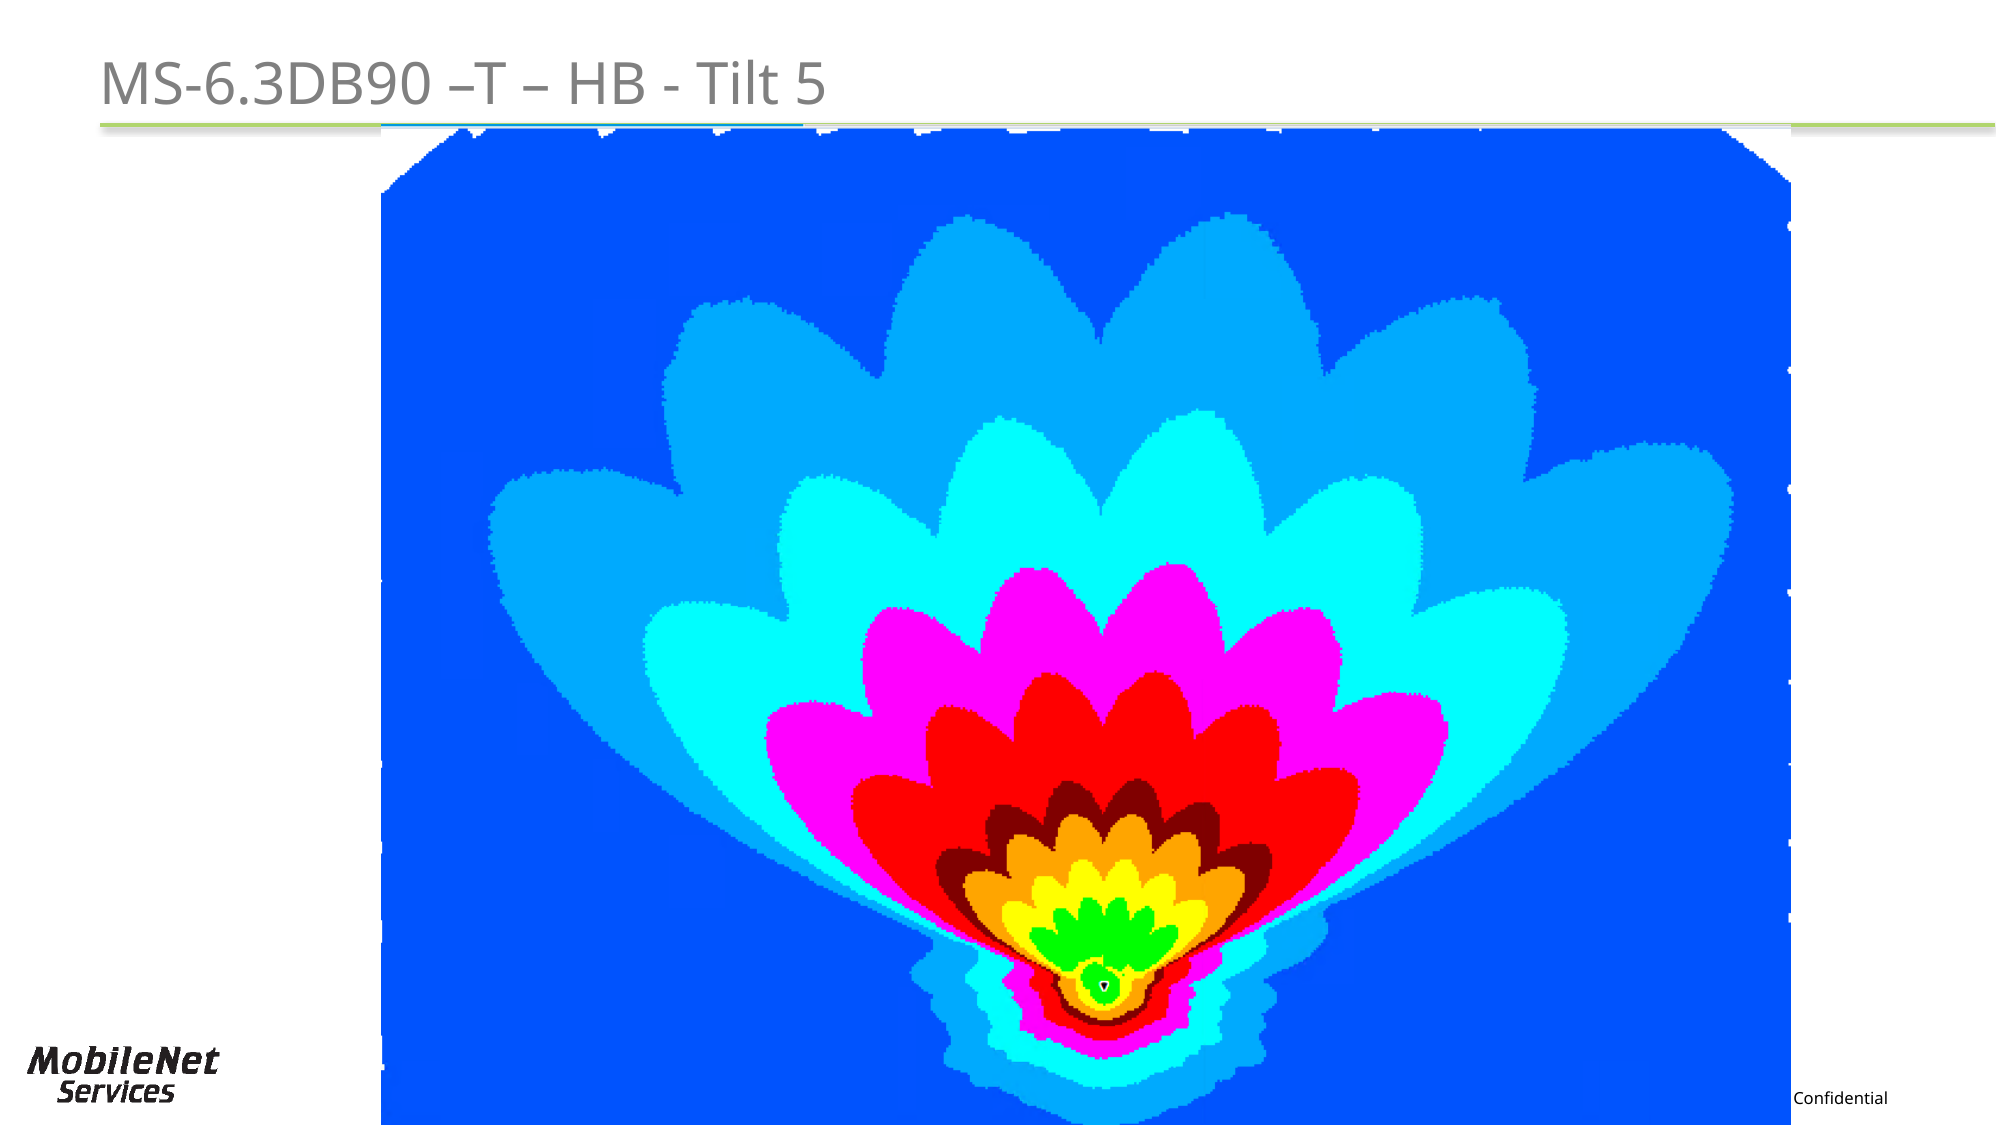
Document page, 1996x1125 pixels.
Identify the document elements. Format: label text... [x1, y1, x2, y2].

picture [380, 124, 1791, 1125]
picture [644, 411, 1568, 1088]
picture [19, 1037, 226, 1113]
title MS-6.3DB90 –T – HB - Tilt 5 [85, 0, 1881, 175]
